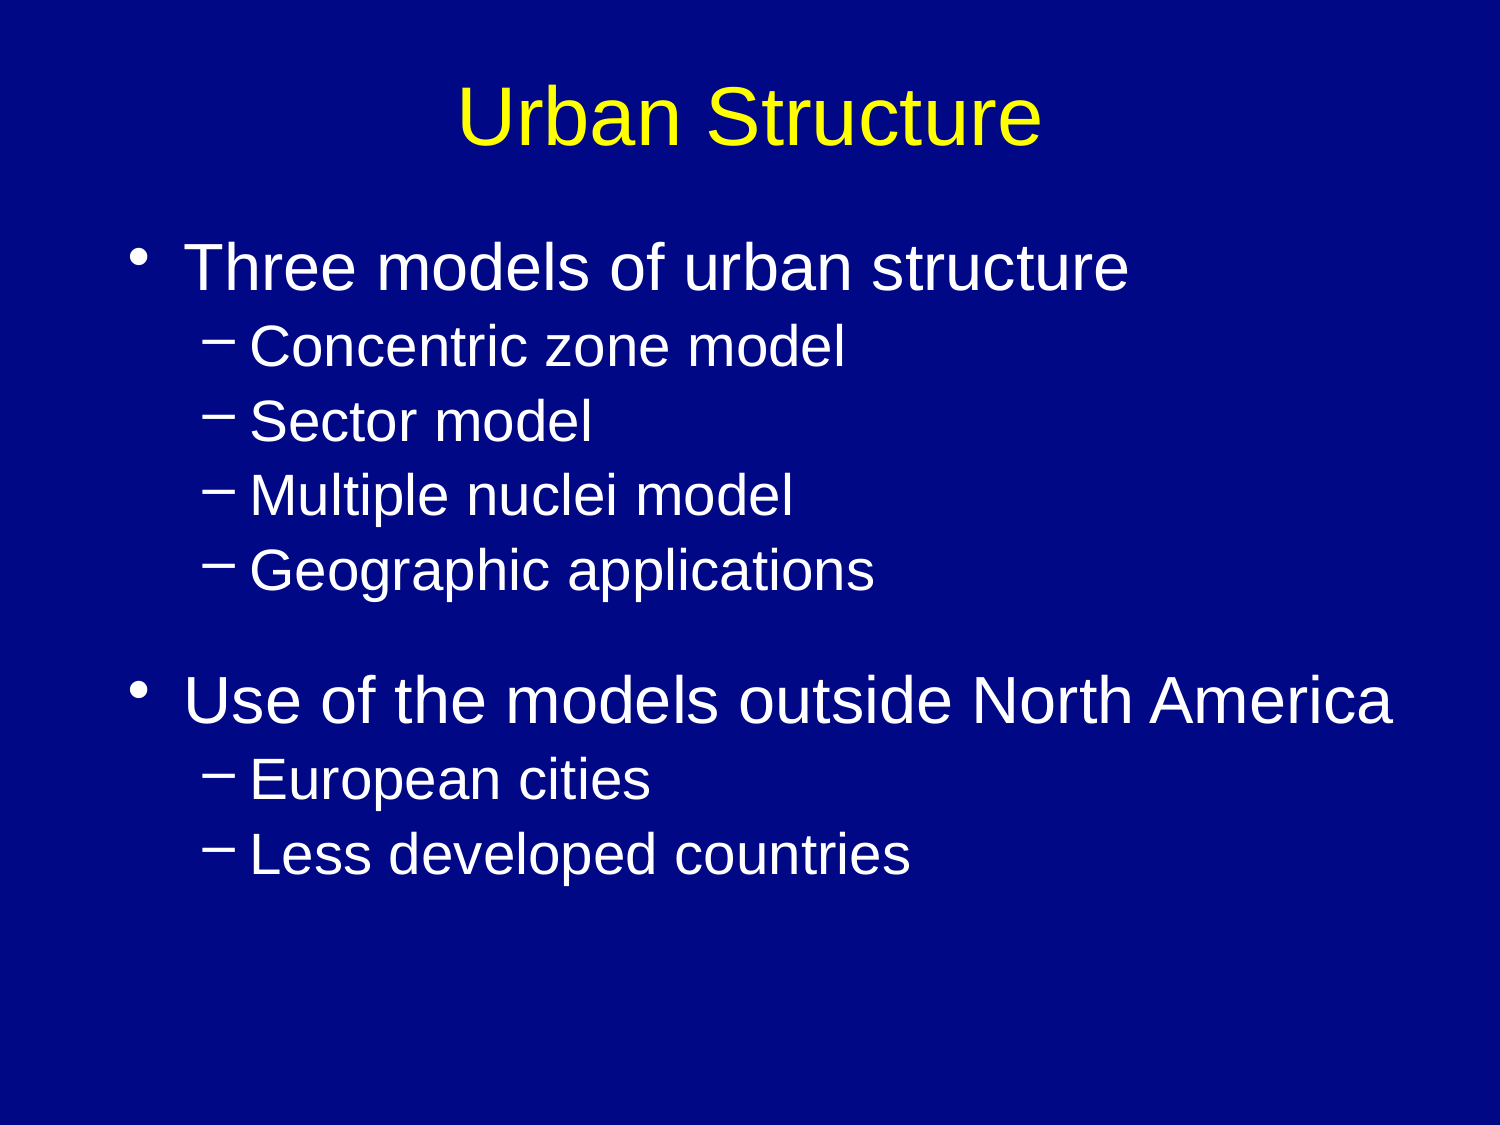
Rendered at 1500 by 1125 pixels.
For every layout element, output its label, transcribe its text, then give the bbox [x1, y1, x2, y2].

list Three models of urban structure Concentric zone model Sector model Multiple nuclei model Geographic applications Use of the models outside North America European cities Less developed countries [112, 224, 1413, 1013]
title Urban Structure [112, 49, 1388, 176]
